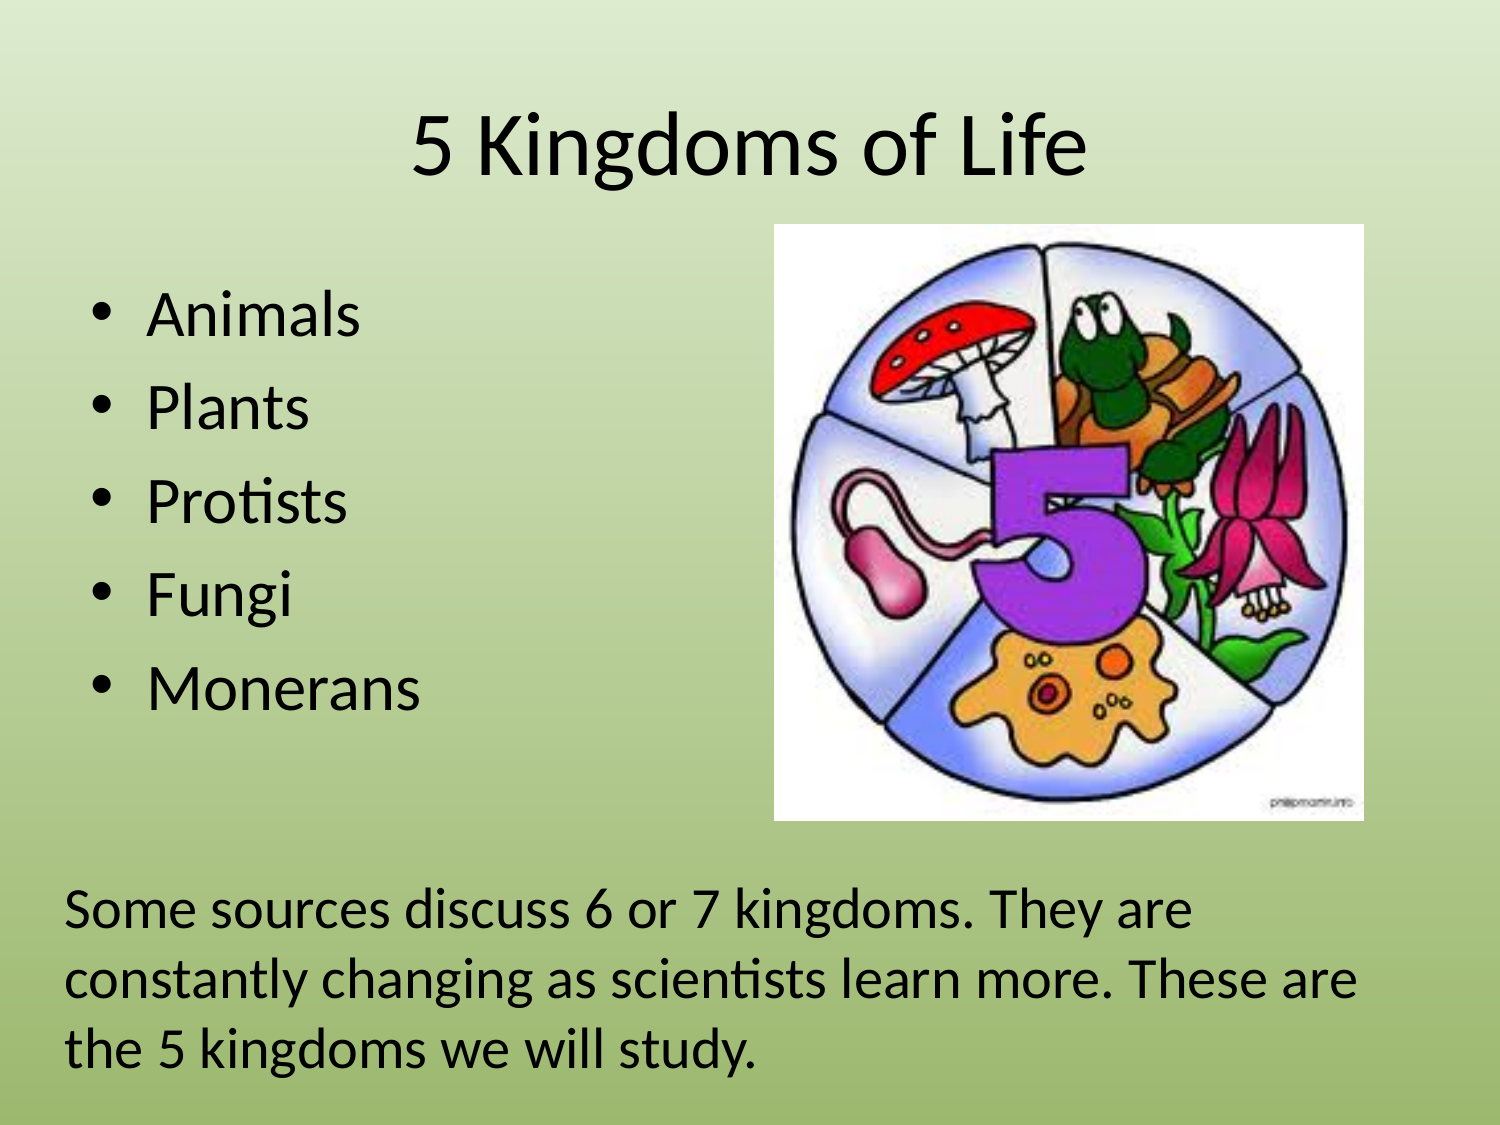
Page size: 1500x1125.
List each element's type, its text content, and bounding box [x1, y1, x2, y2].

list Animals Plants Protists Fungi Monerans [75, 262, 550, 862]
title 5 Kingdoms of Life [75, 45, 1425, 233]
picture [774, 224, 1364, 822]
text_box Some sources discuss 6 or 7 kingdoms. They are constantly changing as scientists learn more. These are the 5 kingdoms we will study. [49, 862, 1412, 1088]
